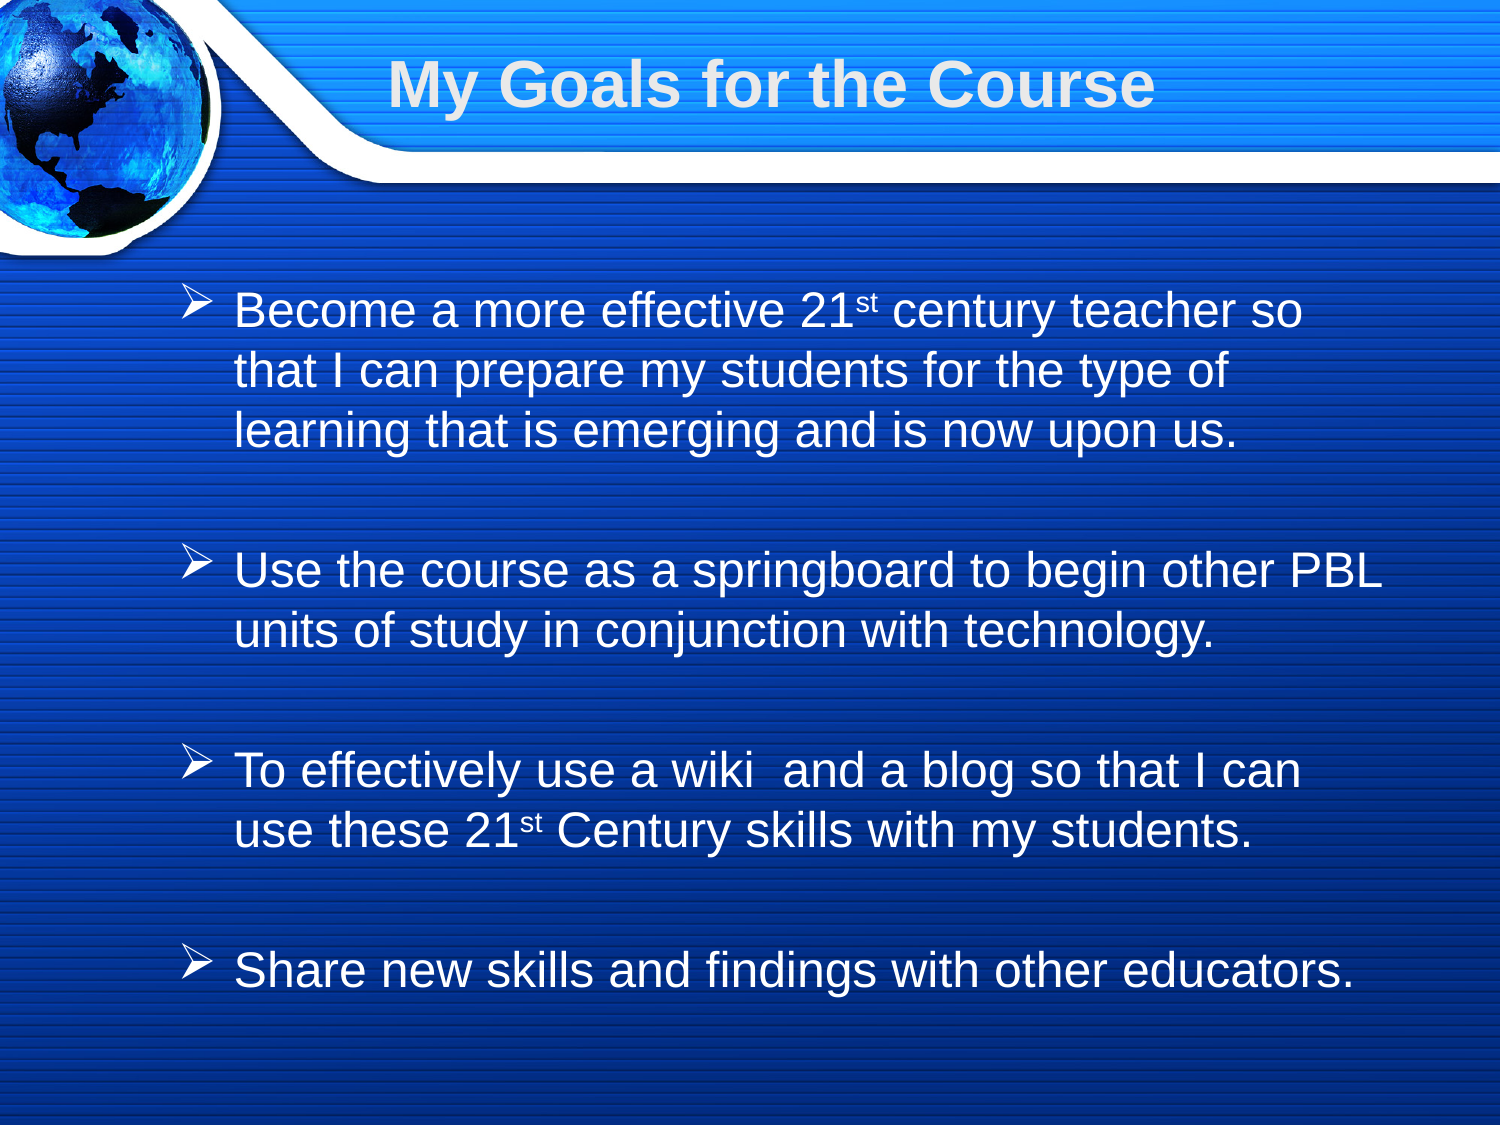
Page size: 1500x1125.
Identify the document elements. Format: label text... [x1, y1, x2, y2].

list Become a more effective 21st century teacher so that I can prepare my students for the type of learning that is emerging and is now upon us. Use the course as a springboard to begin other PBL units of study in conjunction with technology. To effectively use a wiki and a blog so that I can use these 21st Century skills with my students. Share new skills and findings with other educators. [162, 199, 1401, 1076]
picture [5, 51, 14, 64]
picture [0, 0, 1500, 1125]
title My Goals for the Course [371, 24, 1500, 138]
